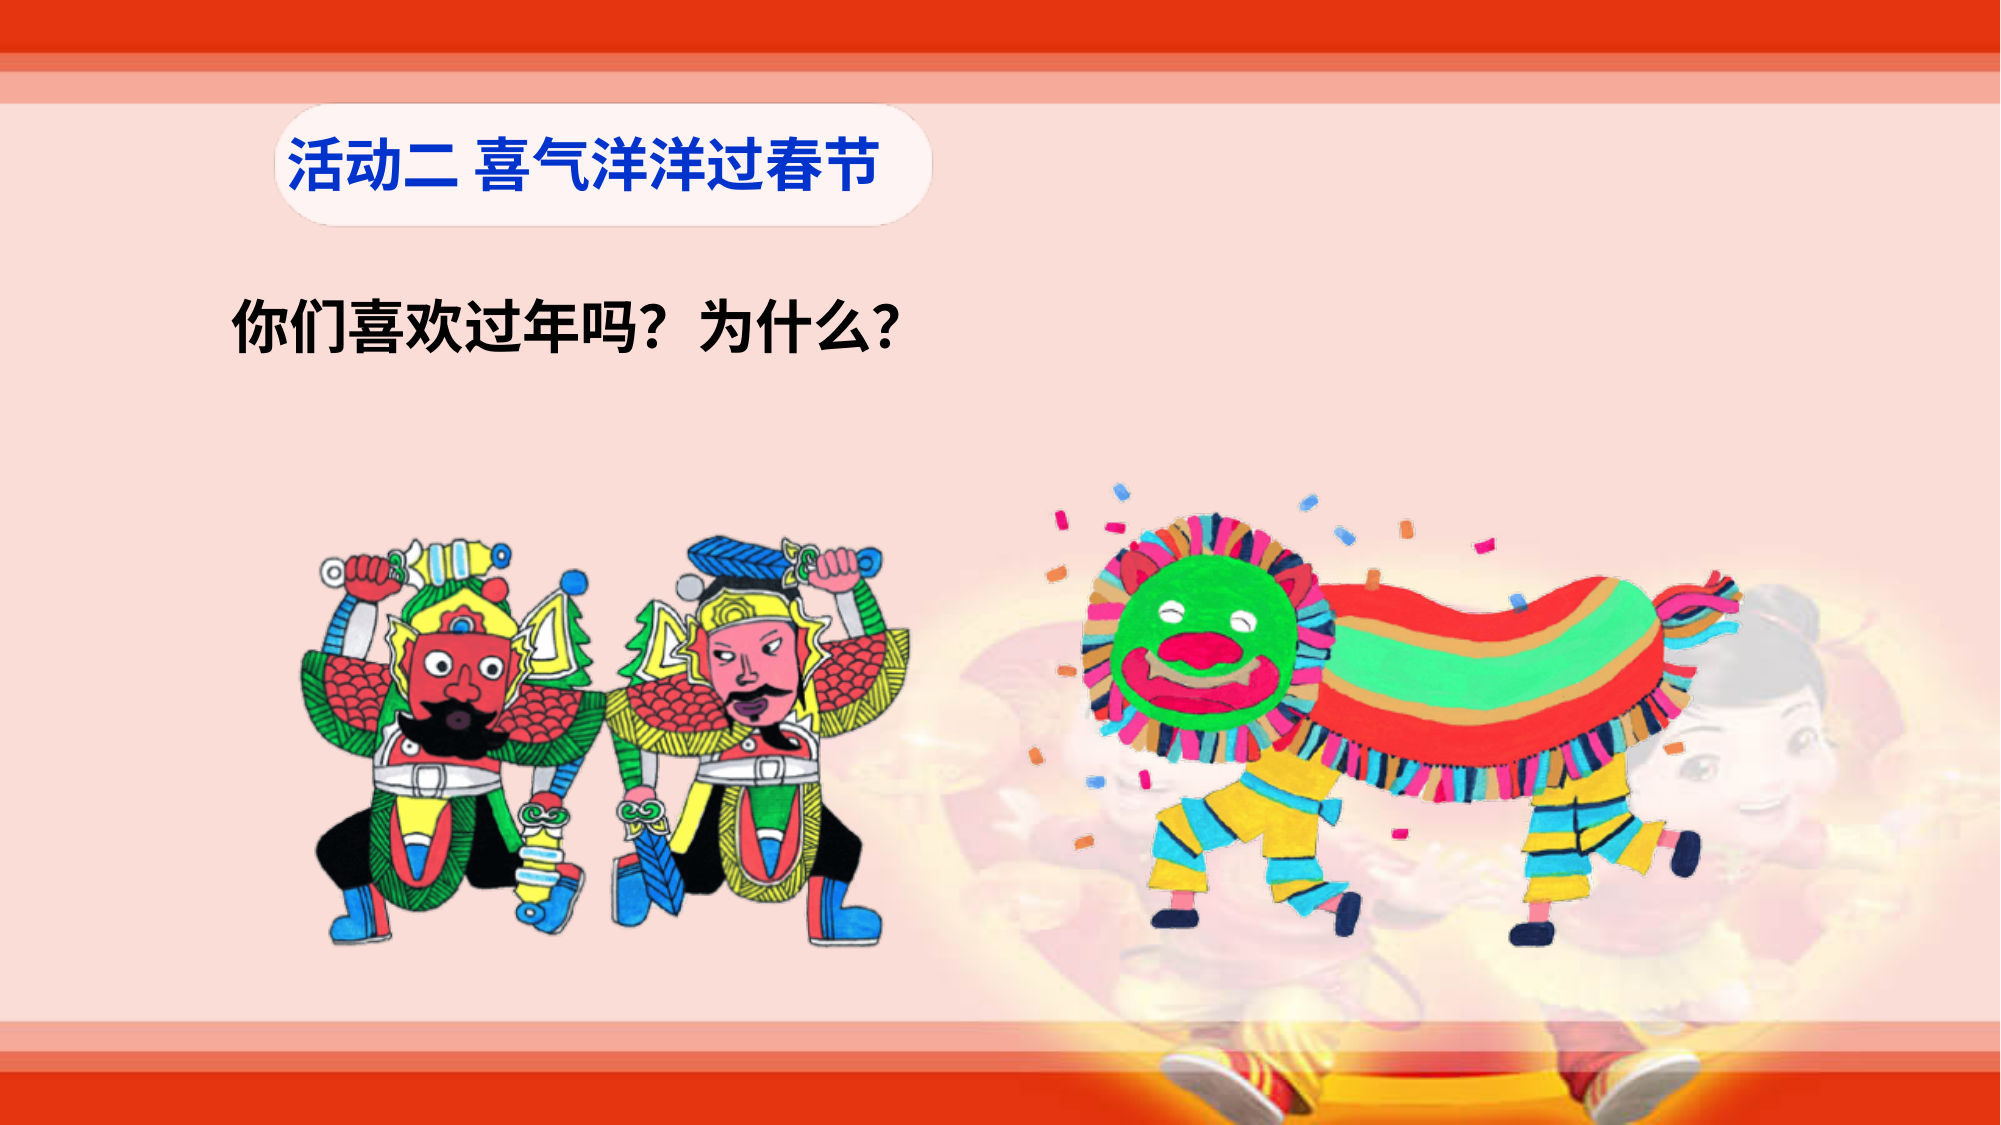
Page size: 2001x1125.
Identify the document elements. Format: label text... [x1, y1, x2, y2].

text_box 你们喜欢过年吗？为什么？ [149, 290, 1325, 366]
picture [0, 0, 2001, 1125]
